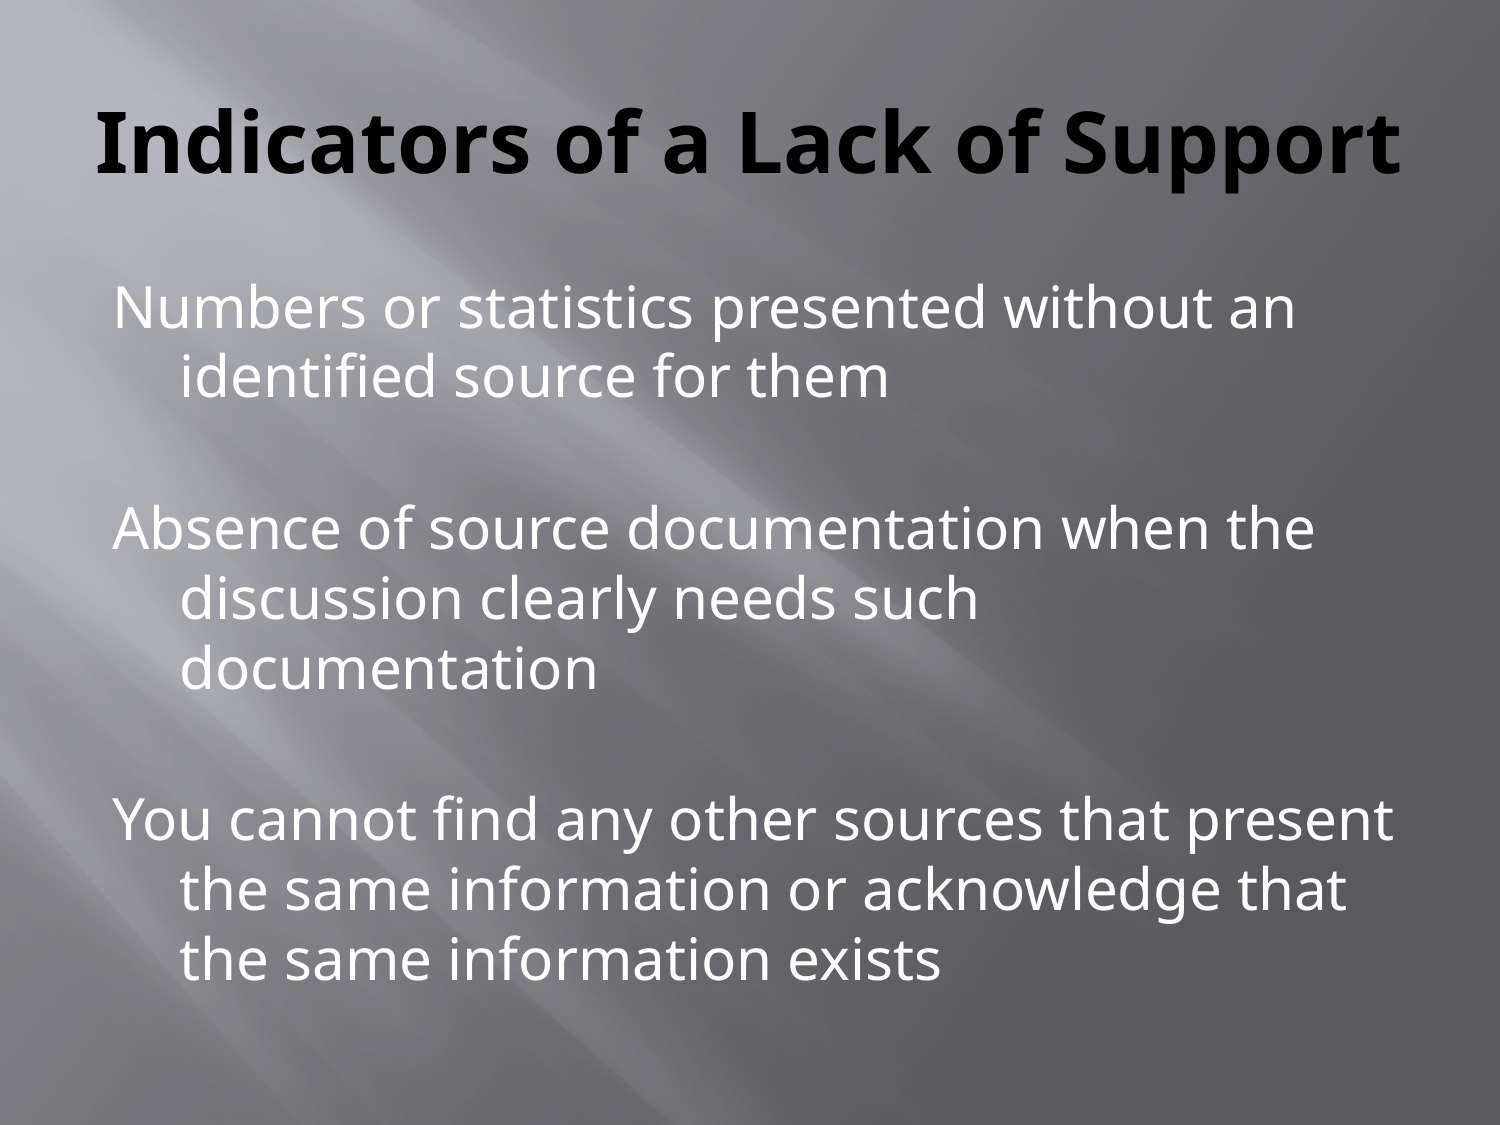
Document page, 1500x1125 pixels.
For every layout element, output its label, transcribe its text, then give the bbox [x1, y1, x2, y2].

title Indicators of a Lack of Support [75, 45, 1425, 233]
list Numbers or statistics presented without an identified source for them Absence of source documentation when the discussion clearly needs such documentation You cannot find any other sources that present the same information or acknowledge that the same information exists [75, 262, 1425, 1035]
